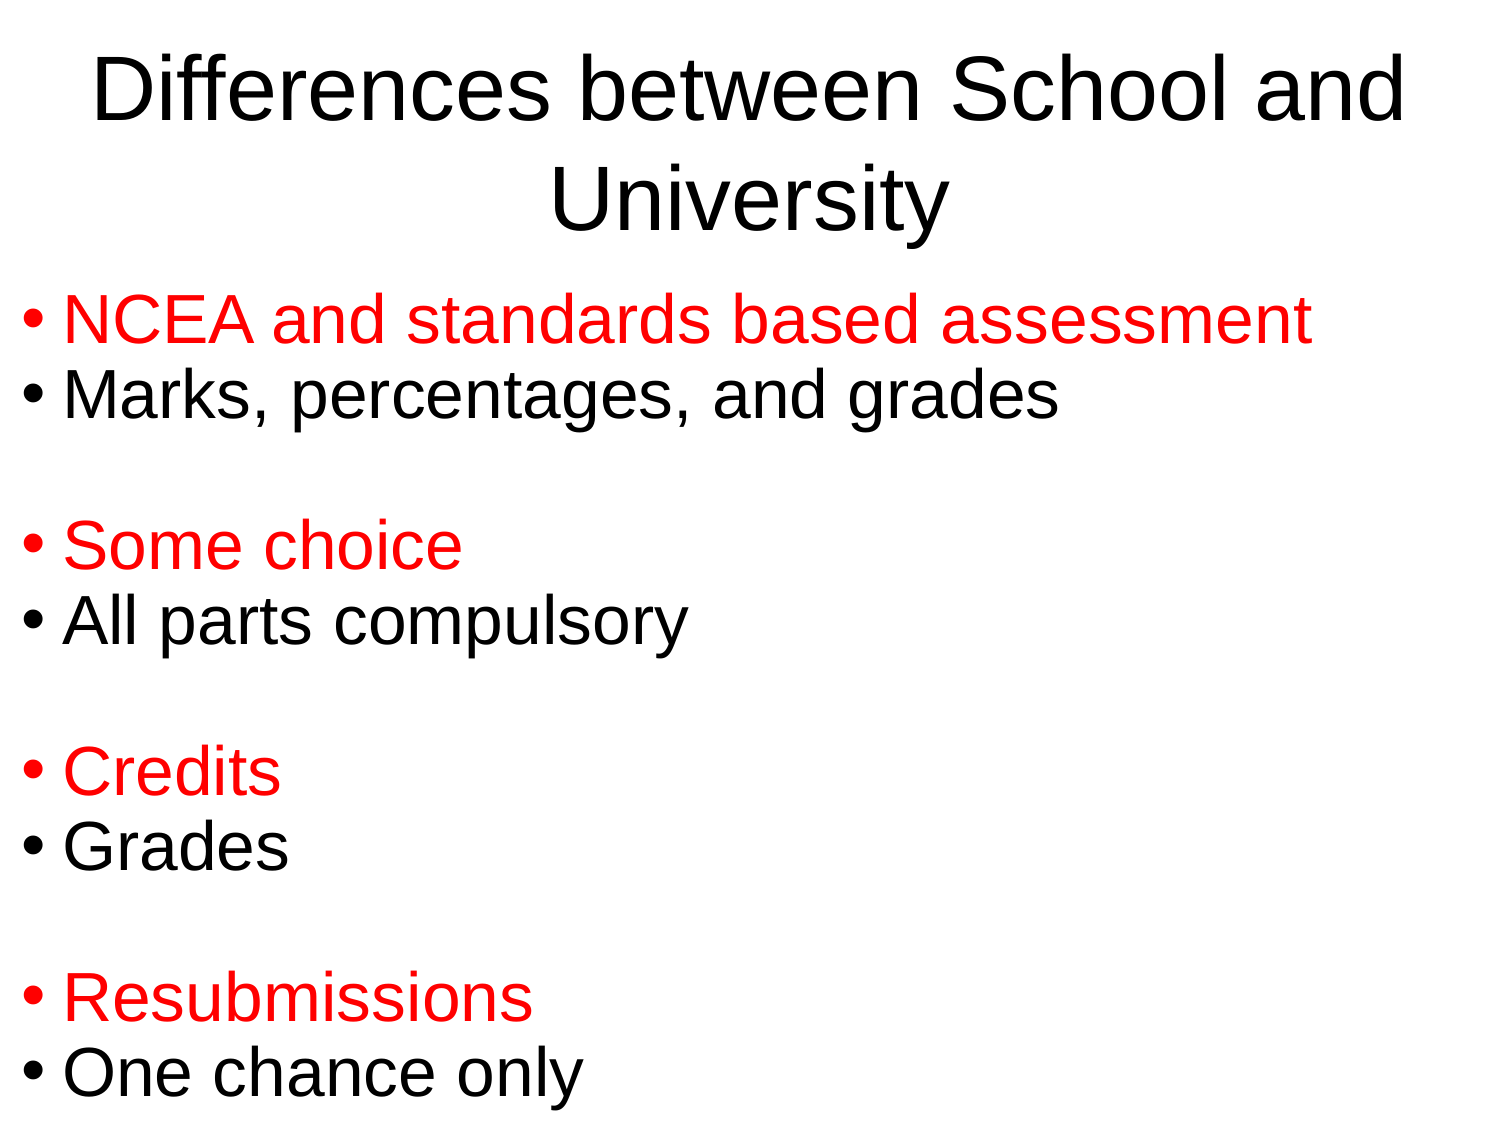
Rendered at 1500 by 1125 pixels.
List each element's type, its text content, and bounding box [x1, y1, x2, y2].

title Differences between School and University [74, 44, 1426, 234]
list NCEA and standards based assessment Marks, percentages, and grades Some choice All parts compulsory Credits Grades Resubmissions One chance only [0, 275, 1463, 1125]
